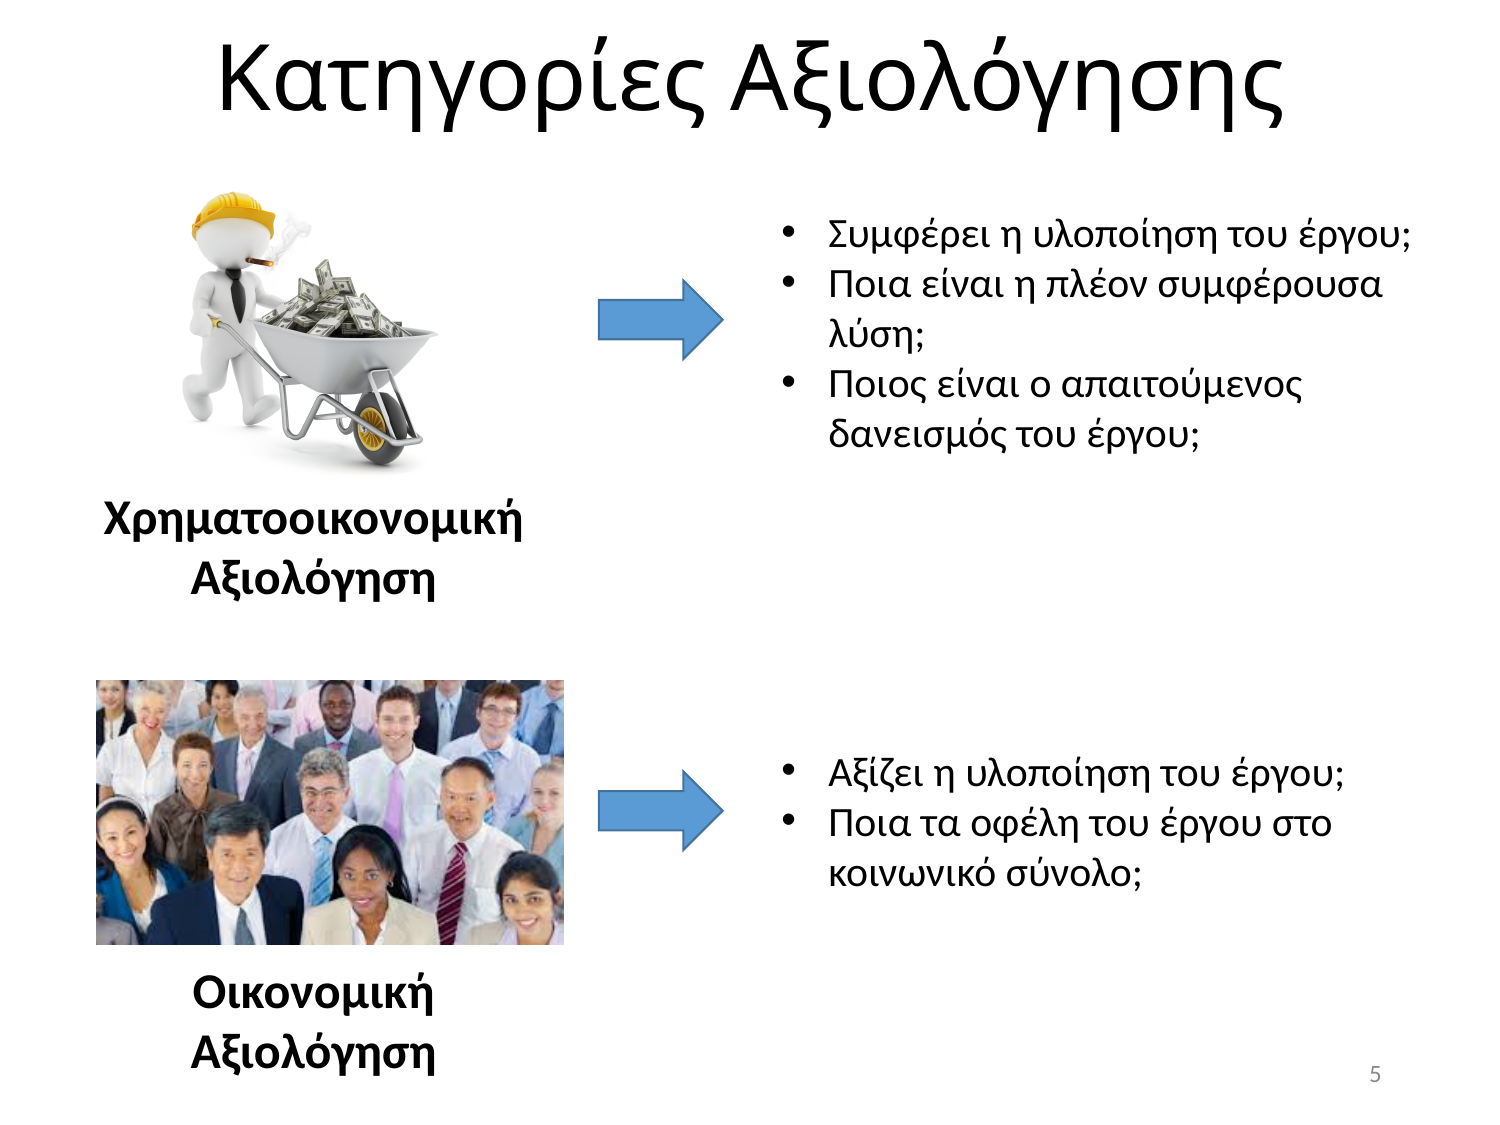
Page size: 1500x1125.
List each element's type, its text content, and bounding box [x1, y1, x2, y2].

picture [117, 167, 480, 483]
text_box Χρηματοοικονομική Αξιολόγηση [63, 477, 564, 612]
slide_number 5 [1059, 1042, 1397, 1103]
text_box Συμφέρει η υλοποίηση του έργου; Ποια είναι η πλέον συμφέρουσα λύση; Ποιος είναι ο απαιτούμενος δανεισμός του έργου; [766, 198, 1455, 464]
text_box [597, 277, 725, 362]
text_box Αξίζει η υλοποίηση του έργου; Ποια τα οφέλη του έργου στο κοινωνικό σύνολο; [766, 737, 1471, 903]
text_box Οικονομική Αξιολόγηση [63, 950, 564, 1086]
title Κατηγορίες Αξιολόγησης [0, 0, 1500, 161]
picture [96, 680, 564, 945]
text_box [597, 769, 725, 853]
